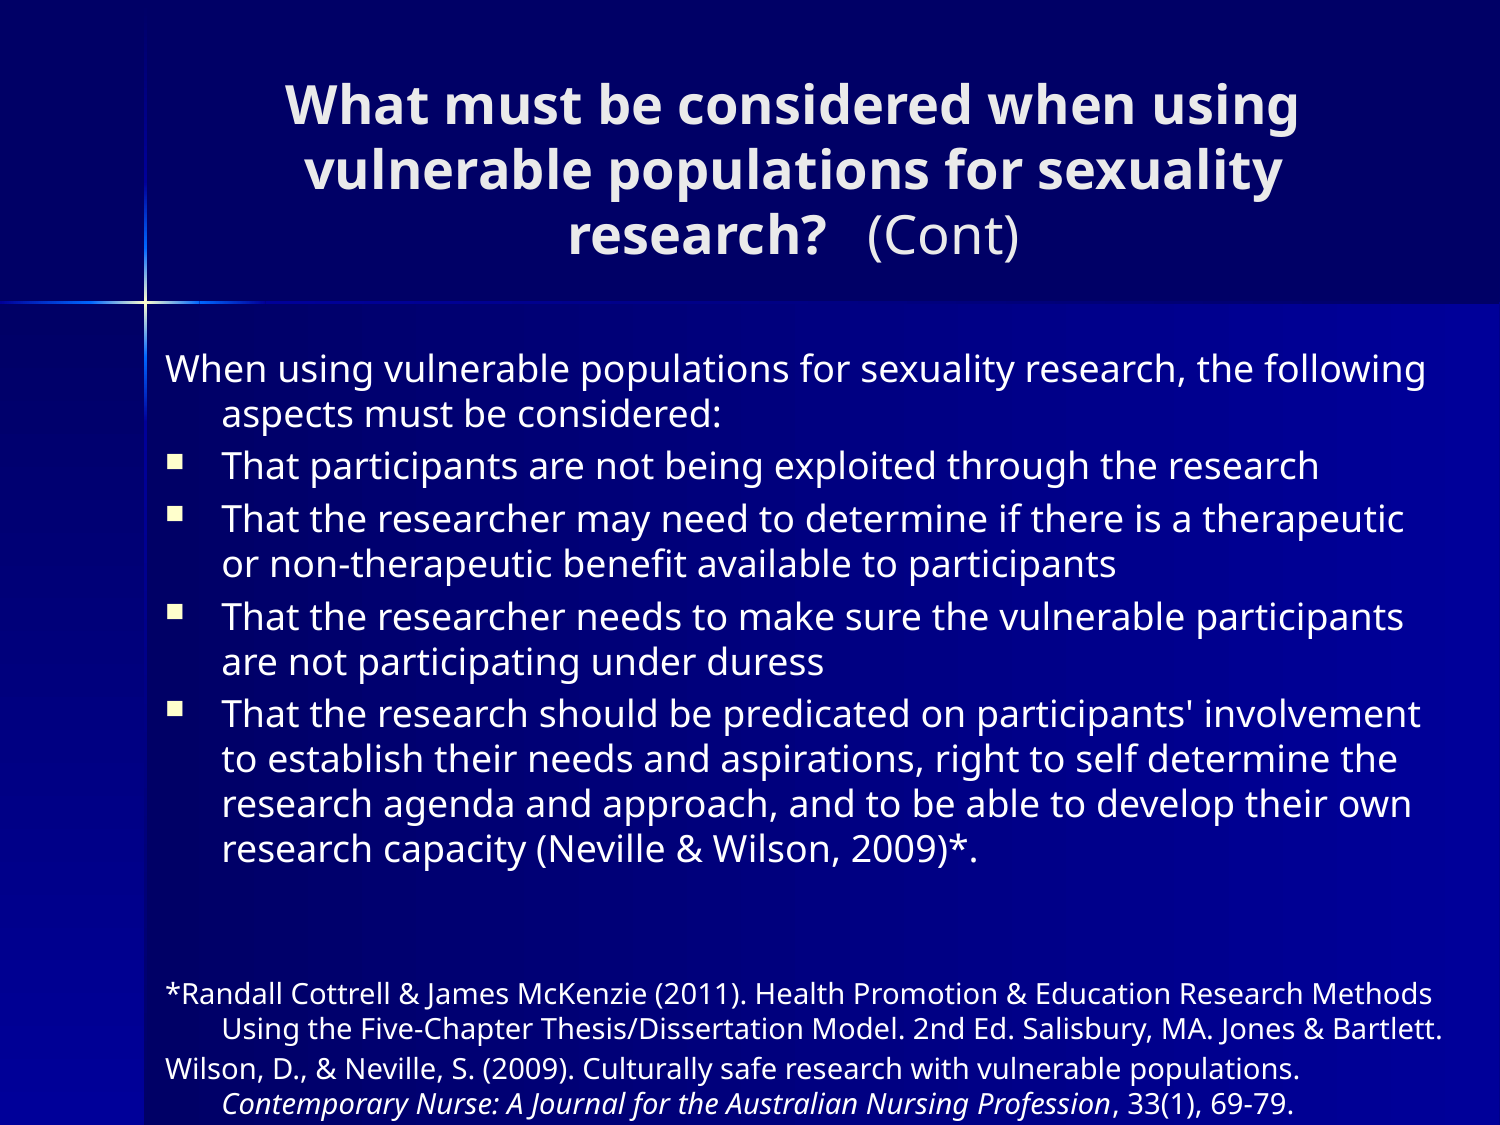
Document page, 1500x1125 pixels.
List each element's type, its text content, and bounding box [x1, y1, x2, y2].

title What must be considered when using vulnerable populations for sexuality research? (Cont) [174, 49, 1413, 286]
list When using vulnerable populations for sexuality research, the following aspects must be considered: That participants are not being exploited through the research That the researcher may need to determine if there is a therapeutic or non-therapeutic benefit available to participants That the researcher needs to make sure the vulnerable participants are not participating under duress That the research should be predicated on participants' involvement to establish their needs and aspirations, right to self determine the research agenda and approach, and to be able to develop their own research capacity (Neville & Wilson, 2009)*. *Randall Cottrell & James McKenzie (2011). Health Promotion & Education Research Methods Using the Five-Chapter Thesis/Dissertation Model. 2nd Ed. Salisbury, MA. Jones & Bartlett. Wilson, D., & Neville, S. (2009). Culturally safe research with vulnerable populations. Contemporary Nurse: A Journal for the Australian Nursing Profession, 33(1), 69-79. [149, 337, 1463, 1076]
